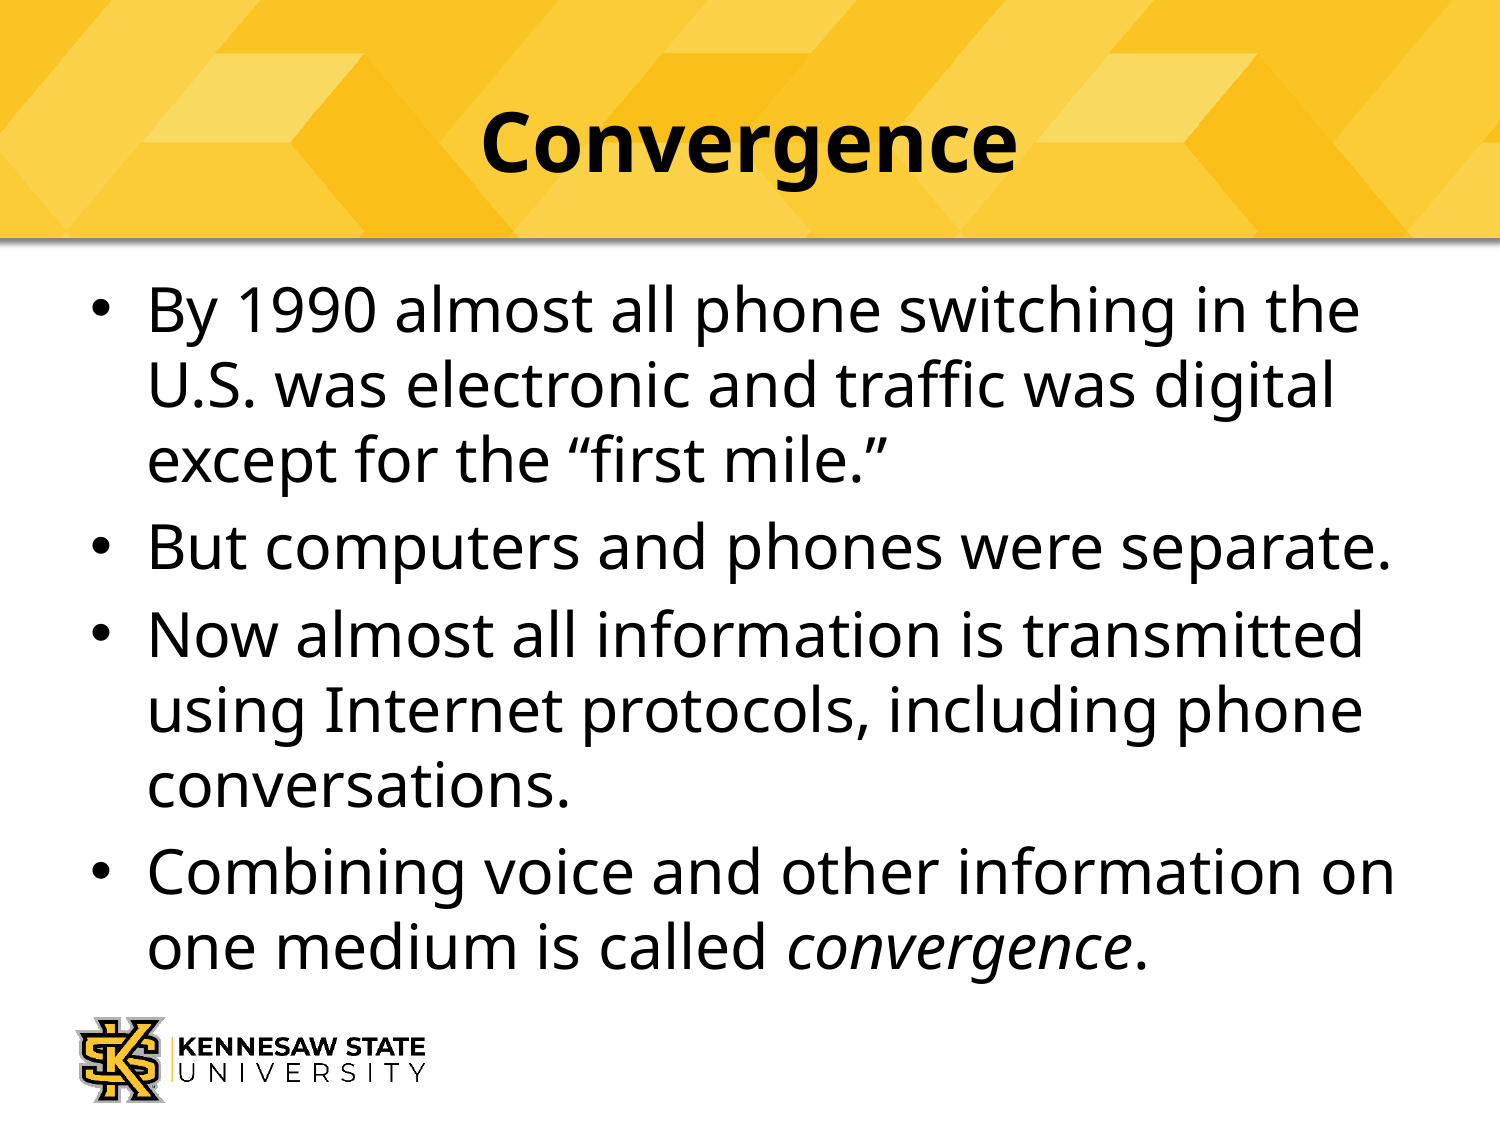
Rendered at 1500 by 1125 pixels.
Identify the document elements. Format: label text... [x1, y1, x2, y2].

picture [0, 0, 1500, 251]
list By 1990 almost all phone switching in the U.S. was electronic and traffic was digital except for the “first mile.” But computers and phones were separate. Now almost all information is transmitted using Internet protocols, including phone conversations. Combining voice and other information on one medium is called convergence. [75, 262, 1425, 1005]
title Convergence [75, 45, 1425, 233]
picture [75, 1017, 425, 1103]
